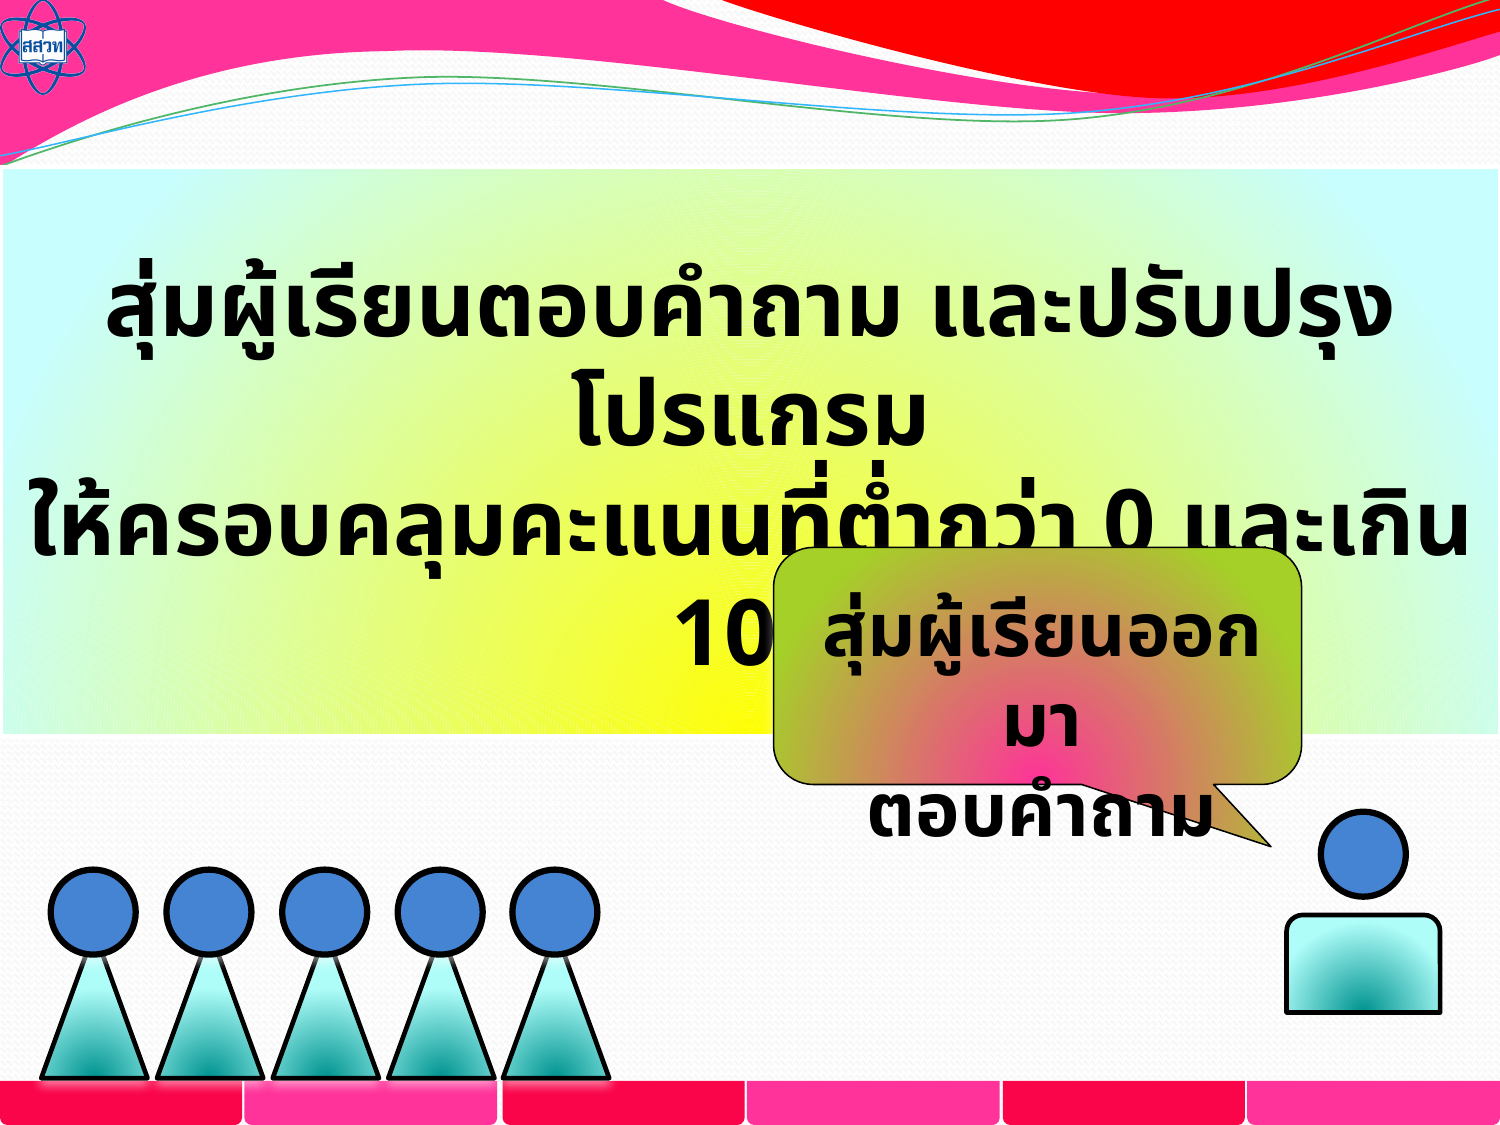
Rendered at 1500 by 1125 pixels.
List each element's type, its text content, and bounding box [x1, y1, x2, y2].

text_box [387, 869, 495, 1079]
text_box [272, 869, 380, 1079]
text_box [261, 1080, 275, 1087]
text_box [1286, 811, 1441, 1013]
table_cell [765, 548, 773, 737]
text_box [773, 547, 1302, 785]
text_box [502, 869, 610, 1079]
table_cell [1302, 549, 1309, 737]
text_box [156, 869, 264, 1079]
text_box สุ่มผู้เรียนตอบคำถาม และปรับปรุงโปรแกรม ให้ครอบคลุมคะแนนที่ต่ำกว่า 0 และเกิน 100 [0, 166, 1500, 737]
picture [0, 0, 86, 95]
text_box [376, 1080, 391, 1087]
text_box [40, 869, 148, 1079]
